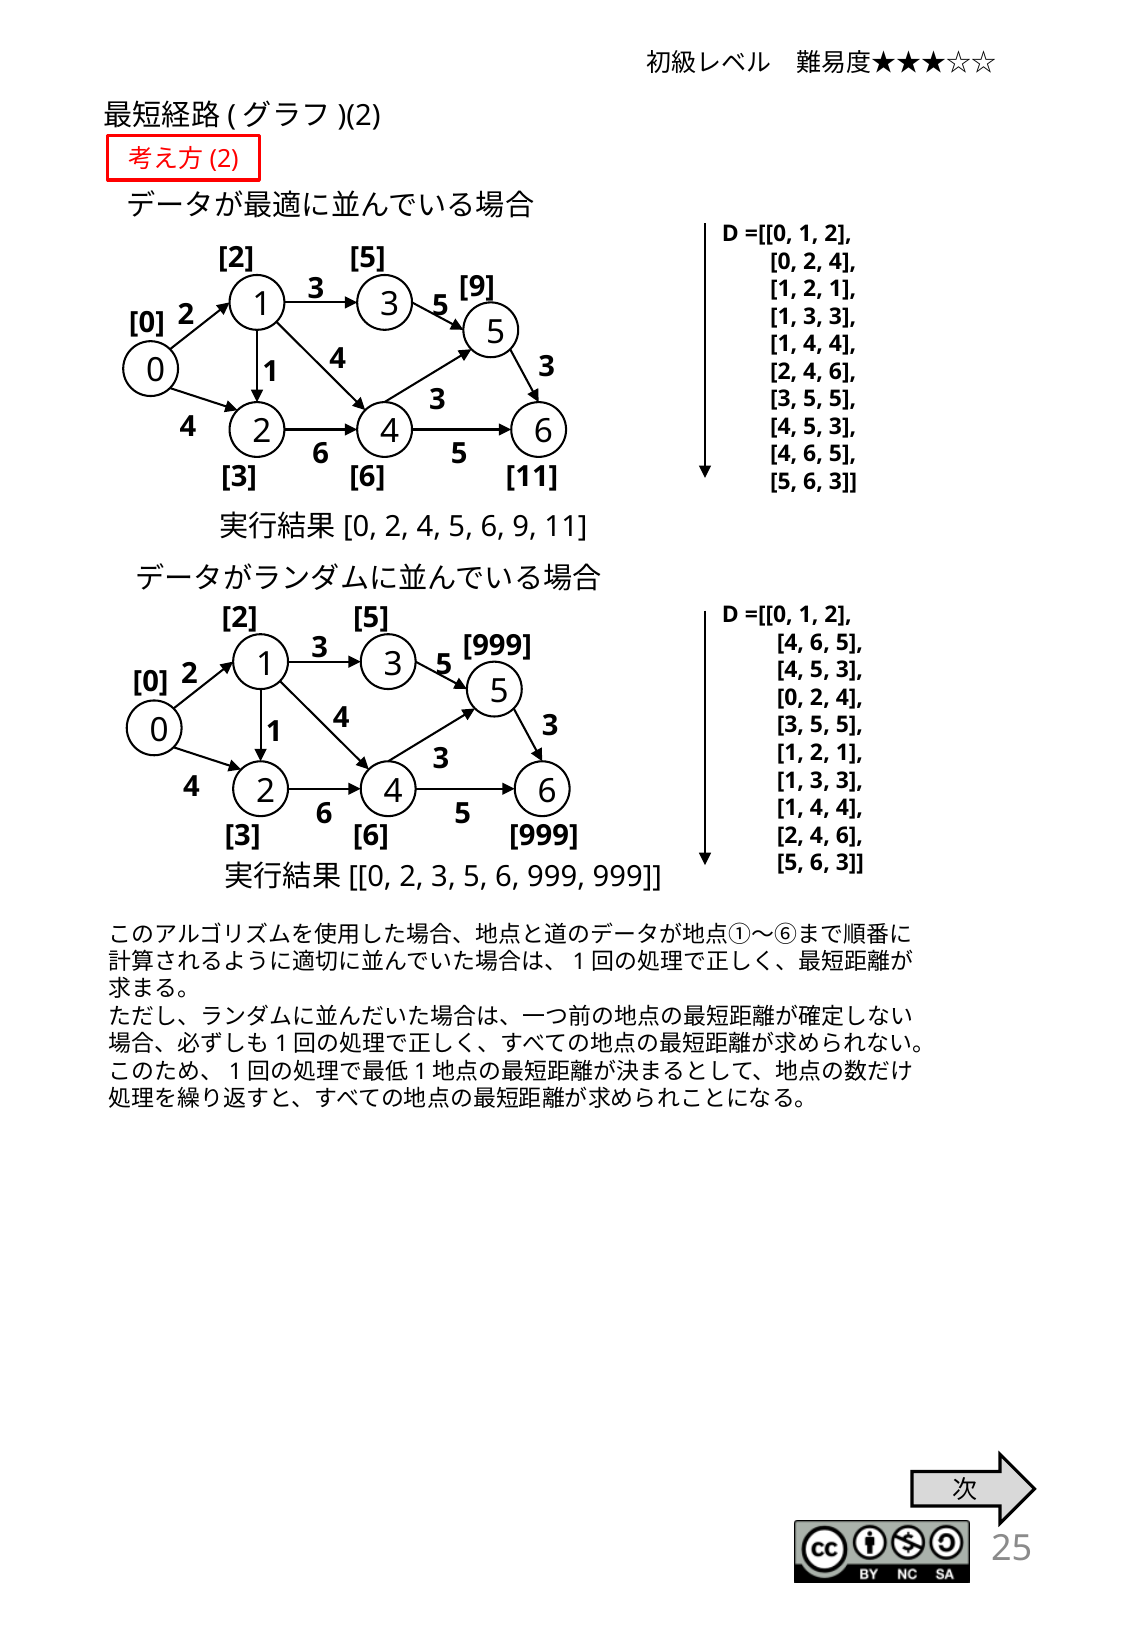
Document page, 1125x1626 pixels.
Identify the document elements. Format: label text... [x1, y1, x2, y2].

picture [794, 1520, 970, 1583]
text_box 初級レベル 難易度★★★☆☆ [631, 39, 1048, 84]
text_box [114, 231, 618, 501]
text_box データがランダムに並んでいる場合 [120, 551, 684, 602]
text_box D =[[0, 1, 2], [4, 6, 5], [4, 5, 3], [0, 2, 4], [3, 5, 5], [1, 2, 1], [1, 3, 3], [1, 4, 4], [2, 4, 6], [5, 6, 3]] [707, 592, 951, 883]
text_box 最短経路(グラフ)(2) [88, 88, 959, 139]
text_box このアルゴリズムを使用した場合、地点と道のデータが地点①～⑥まで順番に計算されるように適切に並んでいた場合は、1回の処理で正しく、最短距離が求まる。 ただし、ランダムに並んだいた場合は、一つ前の地点の最短距離が確定しない場合、必ずしも1回の処理で正しく、すべての地点の最短距離が求められない。 このため、1回の処理で最低1地点の最短距離が決まるとして、地点の数だけ処理を繰り返すと、すべての地点の最短距離が求められことになる。 [93, 911, 943, 1119]
text_box データが最適に並んでいる場合 [111, 179, 675, 229]
slide_number 25 [794, 1506, 1048, 1593]
text_box 実行結果[[0, 2, 3, 5, 6, 999, 999]] [209, 850, 772, 900]
text_box 実行結果[0, 2, 4, 5, 6, 9, 11] [204, 499, 767, 550]
text_box 考え方(2) [107, 135, 260, 180]
text_box D =[[0, 1, 2], [0, 2, 4], [1, 2, 1], [1, 3, 3], [1, 4, 4], [2, 4, 6], [3, 5, 5], [4, 5, 3], [4, 6, 5], [5, 6, 3]] [707, 211, 951, 502]
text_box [117, 590, 622, 860]
text_box 次 [910, 1451, 1036, 1526]
